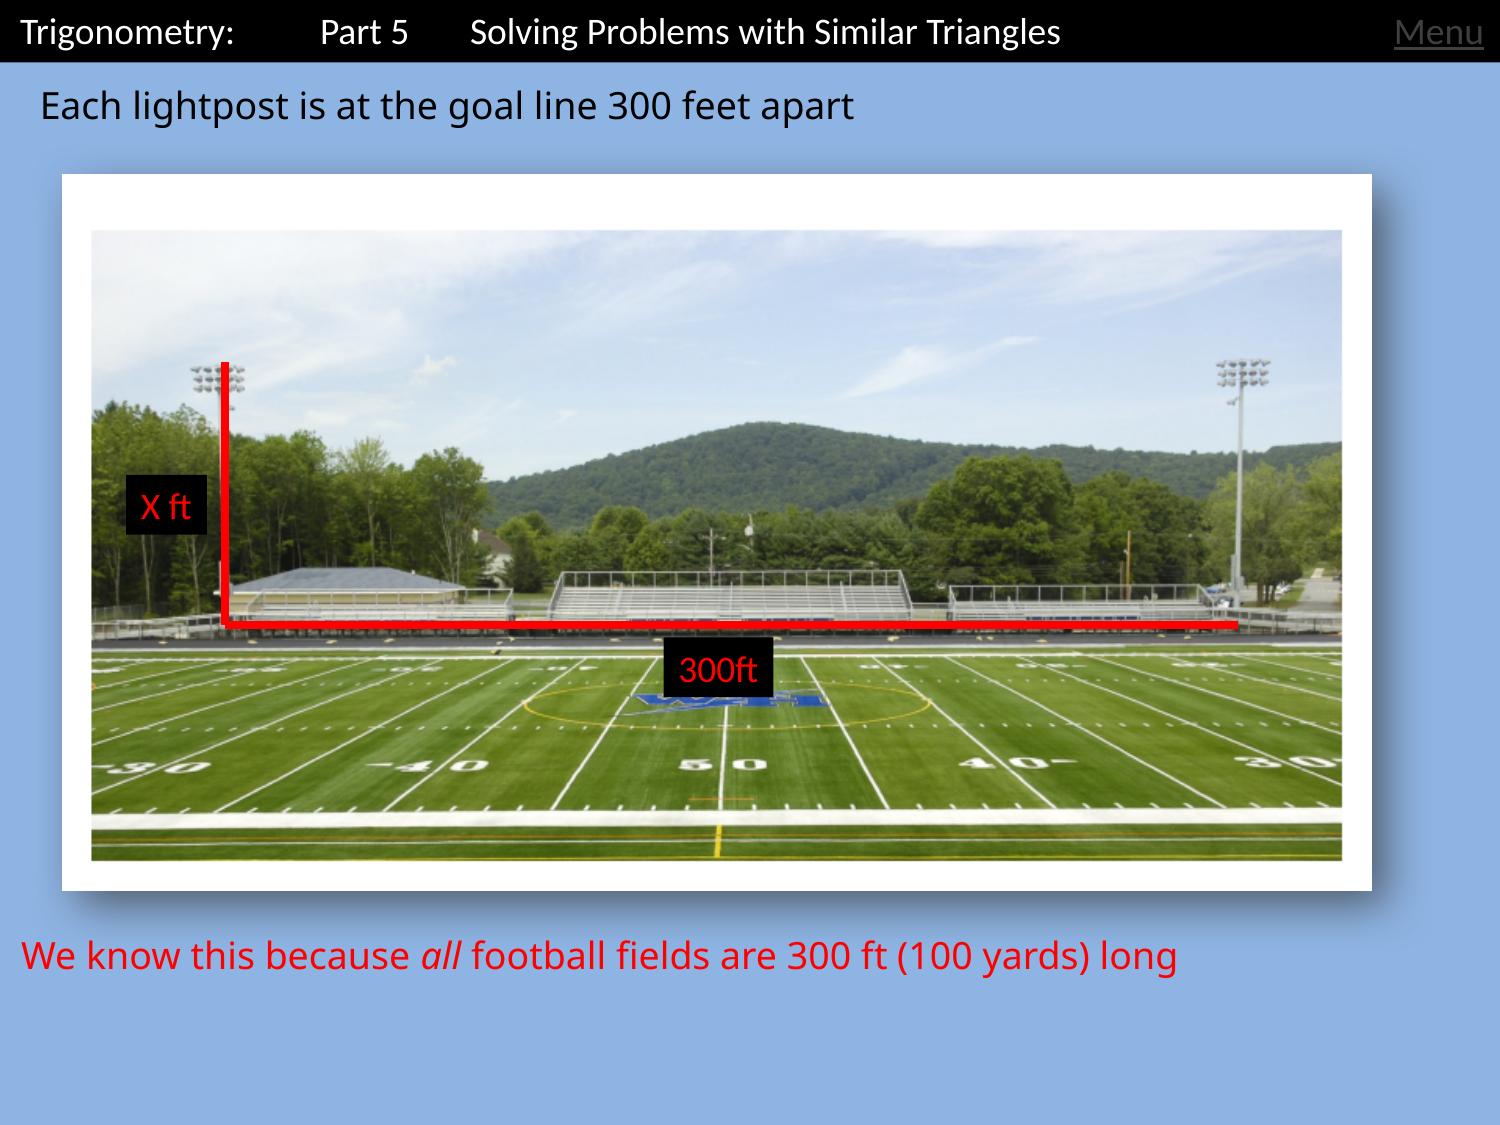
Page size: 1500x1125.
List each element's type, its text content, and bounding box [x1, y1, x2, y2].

text_box We know this because all football fields are 300 ft (100 yards) long [6, 924, 1457, 1030]
text_box Trigonometry: Part 5 Solving Problems with Similar Triangles [5, 0, 1086, 105]
picture [62, 174, 1372, 891]
text_box [0, 0, 5, 64]
text_box Menu [1379, 0, 1500, 60]
text_box [1086, 0, 1500, 64]
text_box Each lightpost is at the goal line 300 feet apart [24, 74, 1475, 180]
